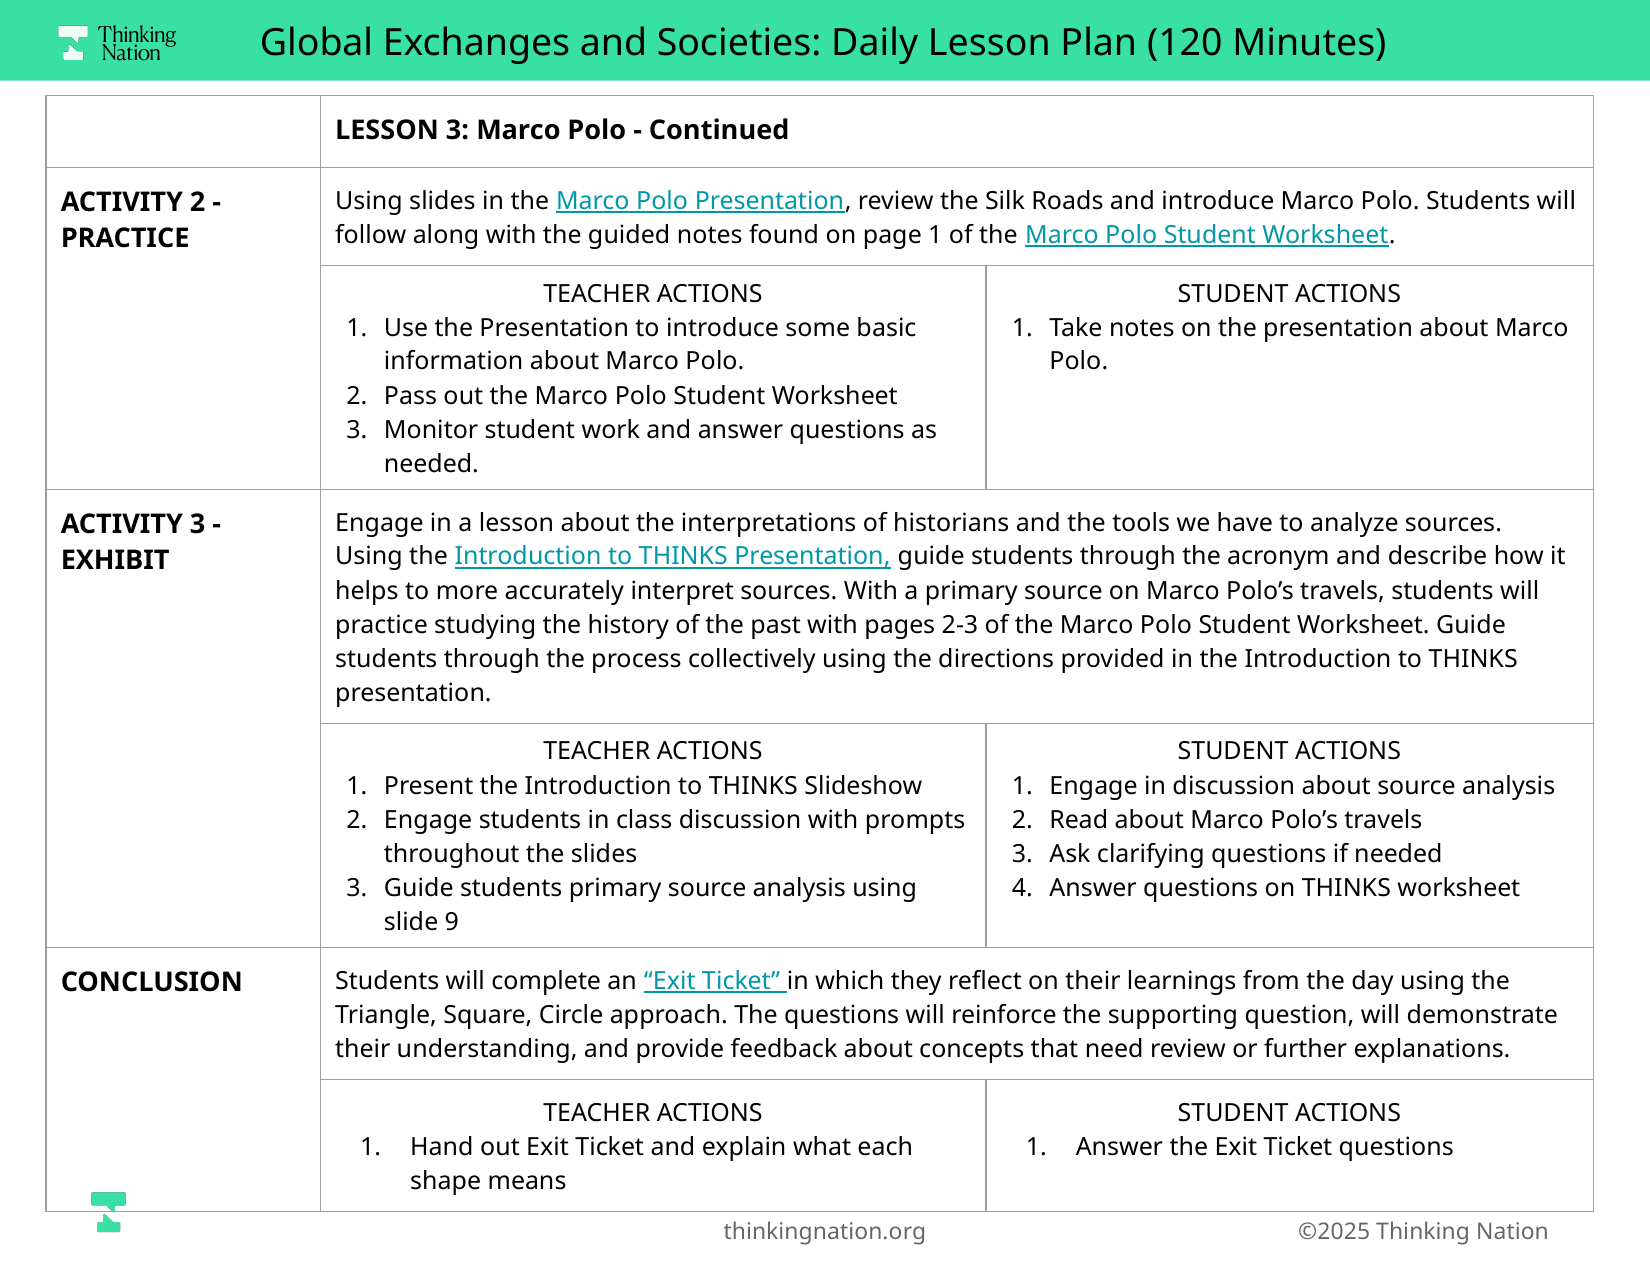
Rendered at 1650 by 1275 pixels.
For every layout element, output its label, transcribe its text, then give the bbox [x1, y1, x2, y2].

table_header LESSON 3: Marco Polo - Continued [321, 96, 1593, 167]
table_cell TEACHER ACTIONS Hand out Exit Ticket and explain what each shape means [321, 1080, 985, 1211]
table_header [47, 96, 320, 167]
table_cell STUDENT ACTIONS Answer the Exit Ticket questions [987, 1080, 1593, 1211]
table_cell CONCLUSION [47, 948, 320, 1211]
table_cell Students will complete an “Exit Ticket” in which they reflect on their learnings from the day using the Triangle, Square, Circle approach. The questions will reinforce the supporting question, will demonstrate their understanding, and provide feedback about concepts that need review or further explanations. [321, 948, 1593, 1079]
table_cell Engage in a lesson about the interpretations of historians and the tools we have to analyze sources. Using the Introduction to THINKS Presentation, guide students through the acronym and describe how it helps to more accurately interpret sources. With a primary source on Marco Polo’s travels, students will practice studying the history of the past with pages 2-3 of the Marco Polo Student Worksheet. Guide students through the process collectively using the directions provided in the Introduction to THINKS presentation. [321, 490, 1593, 723]
table_cell STUDENT ACTIONS Engage in discussion about source analysis Read about Marco Polo’s travels Ask clarifying questions if needed Answer questions on THINKS worksheet [987, 724, 1593, 947]
table_cell TEACHER ACTIONS Present the Introduction to THINKS Slideshow Engage students in class discussion with prompts throughout the slides Guide students primary source analysis using slide 9 [321, 724, 985, 947]
table_cell ACTIVITY 2 - PRACTICE [47, 168, 320, 489]
picture [45, 14, 180, 85]
table_cell TEACHER ACTIONS Use the Presentation to introduce some basic information about Marco Polo. Pass out the Marco Polo Student Worksheet Monitor student work and answer questions as needed. [321, 266, 985, 489]
table_cell STUDENT ACTIONS Take notes on the presentation about Marco Polo. [987, 266, 1593, 489]
text_box thinkingnation.org [629, 1212, 1021, 1240]
text_box ©2025 Thinking Nation [1174, 1212, 1566, 1240]
picture [80, 1184, 136, 1240]
table_cell ACTIVITY 3 - EXHIBIT [47, 490, 320, 947]
table_cell Using slides in the Marco Polo Presentation, review the Silk Roads and introduce Marco Polo. Students will follow along with the guided notes found on page 1 of the Marco Polo Student Worksheet. [321, 168, 1593, 265]
text_box Global Exchanges and Societies: Daily Lesson Plan (120 Minutes) [0, 0, 1650, 81]
